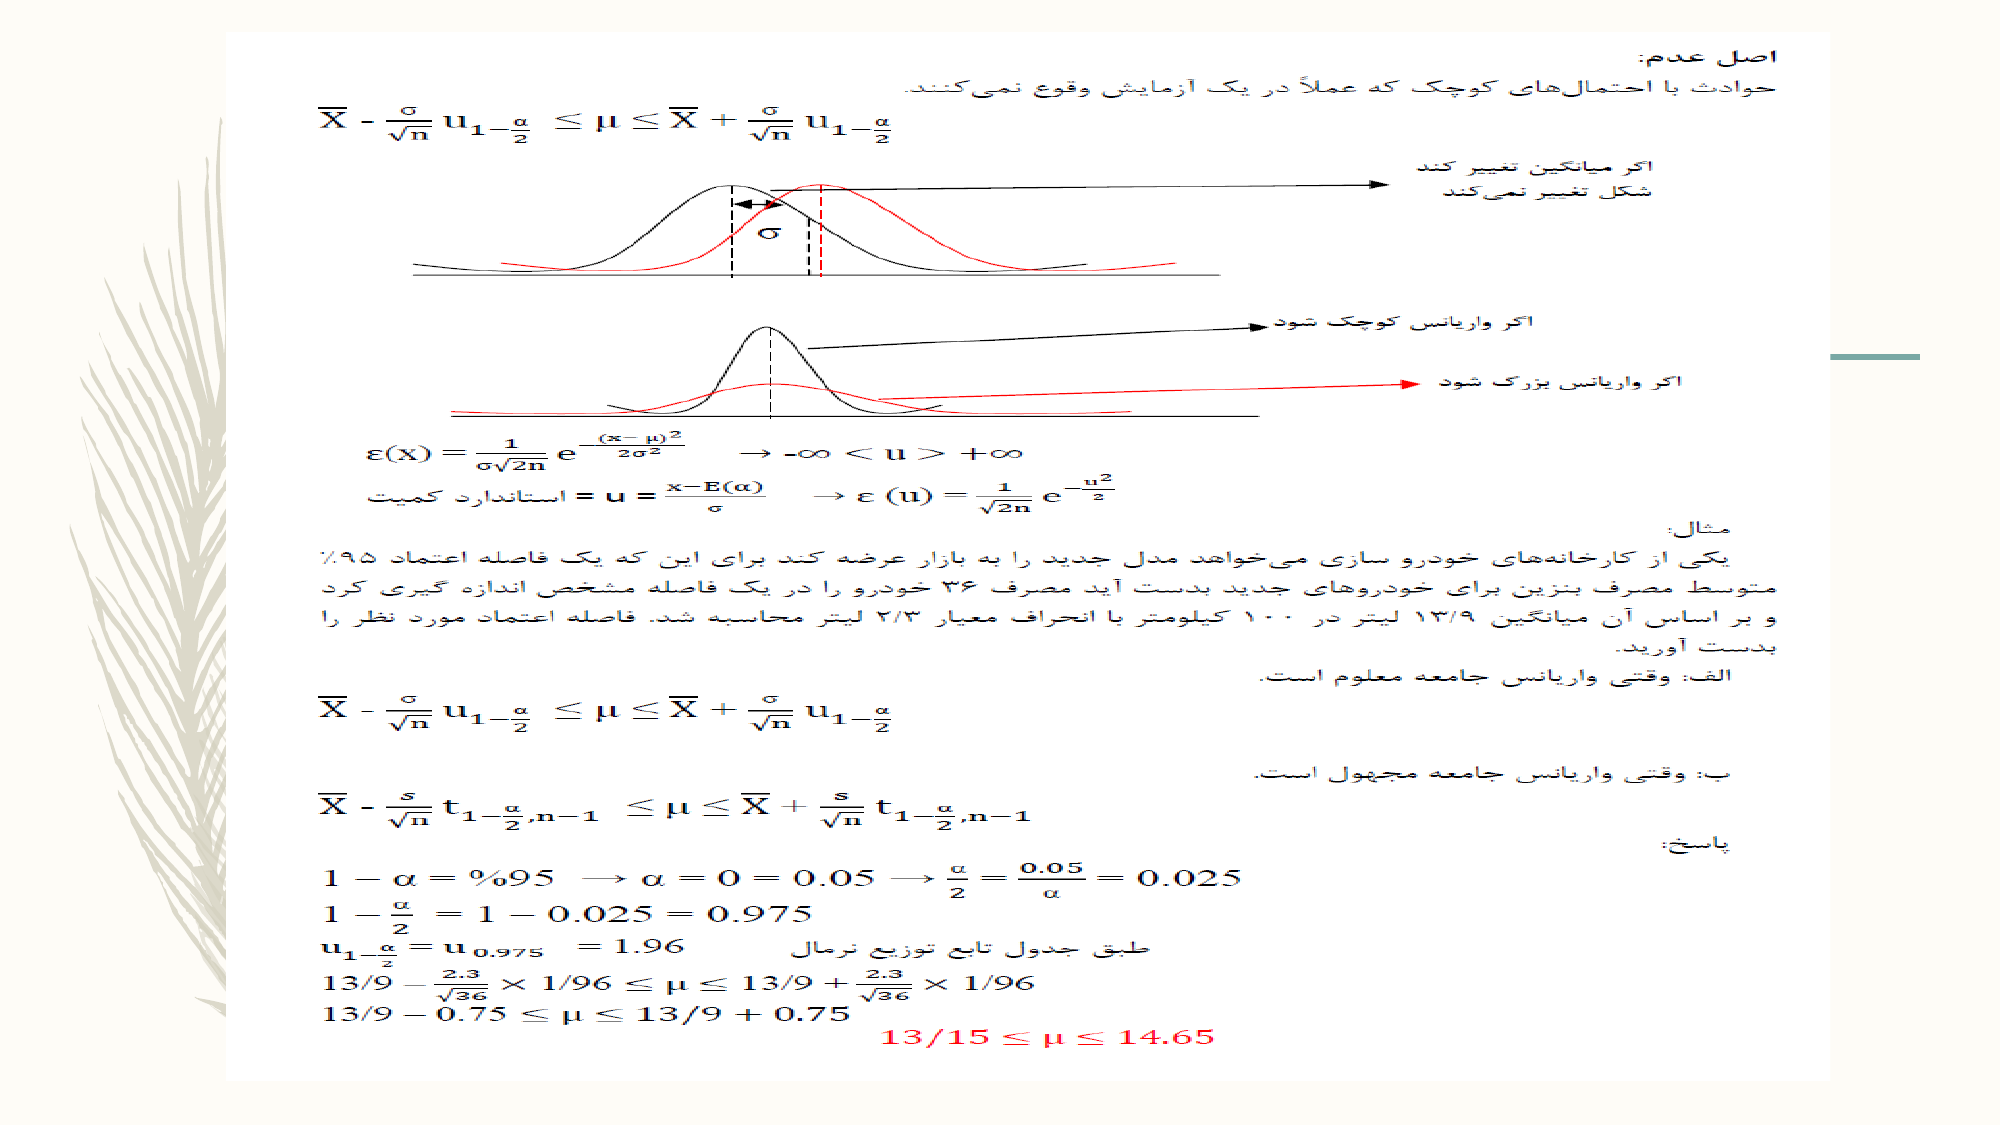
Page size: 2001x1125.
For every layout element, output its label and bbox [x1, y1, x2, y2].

picture [225, 32, 1831, 1081]
